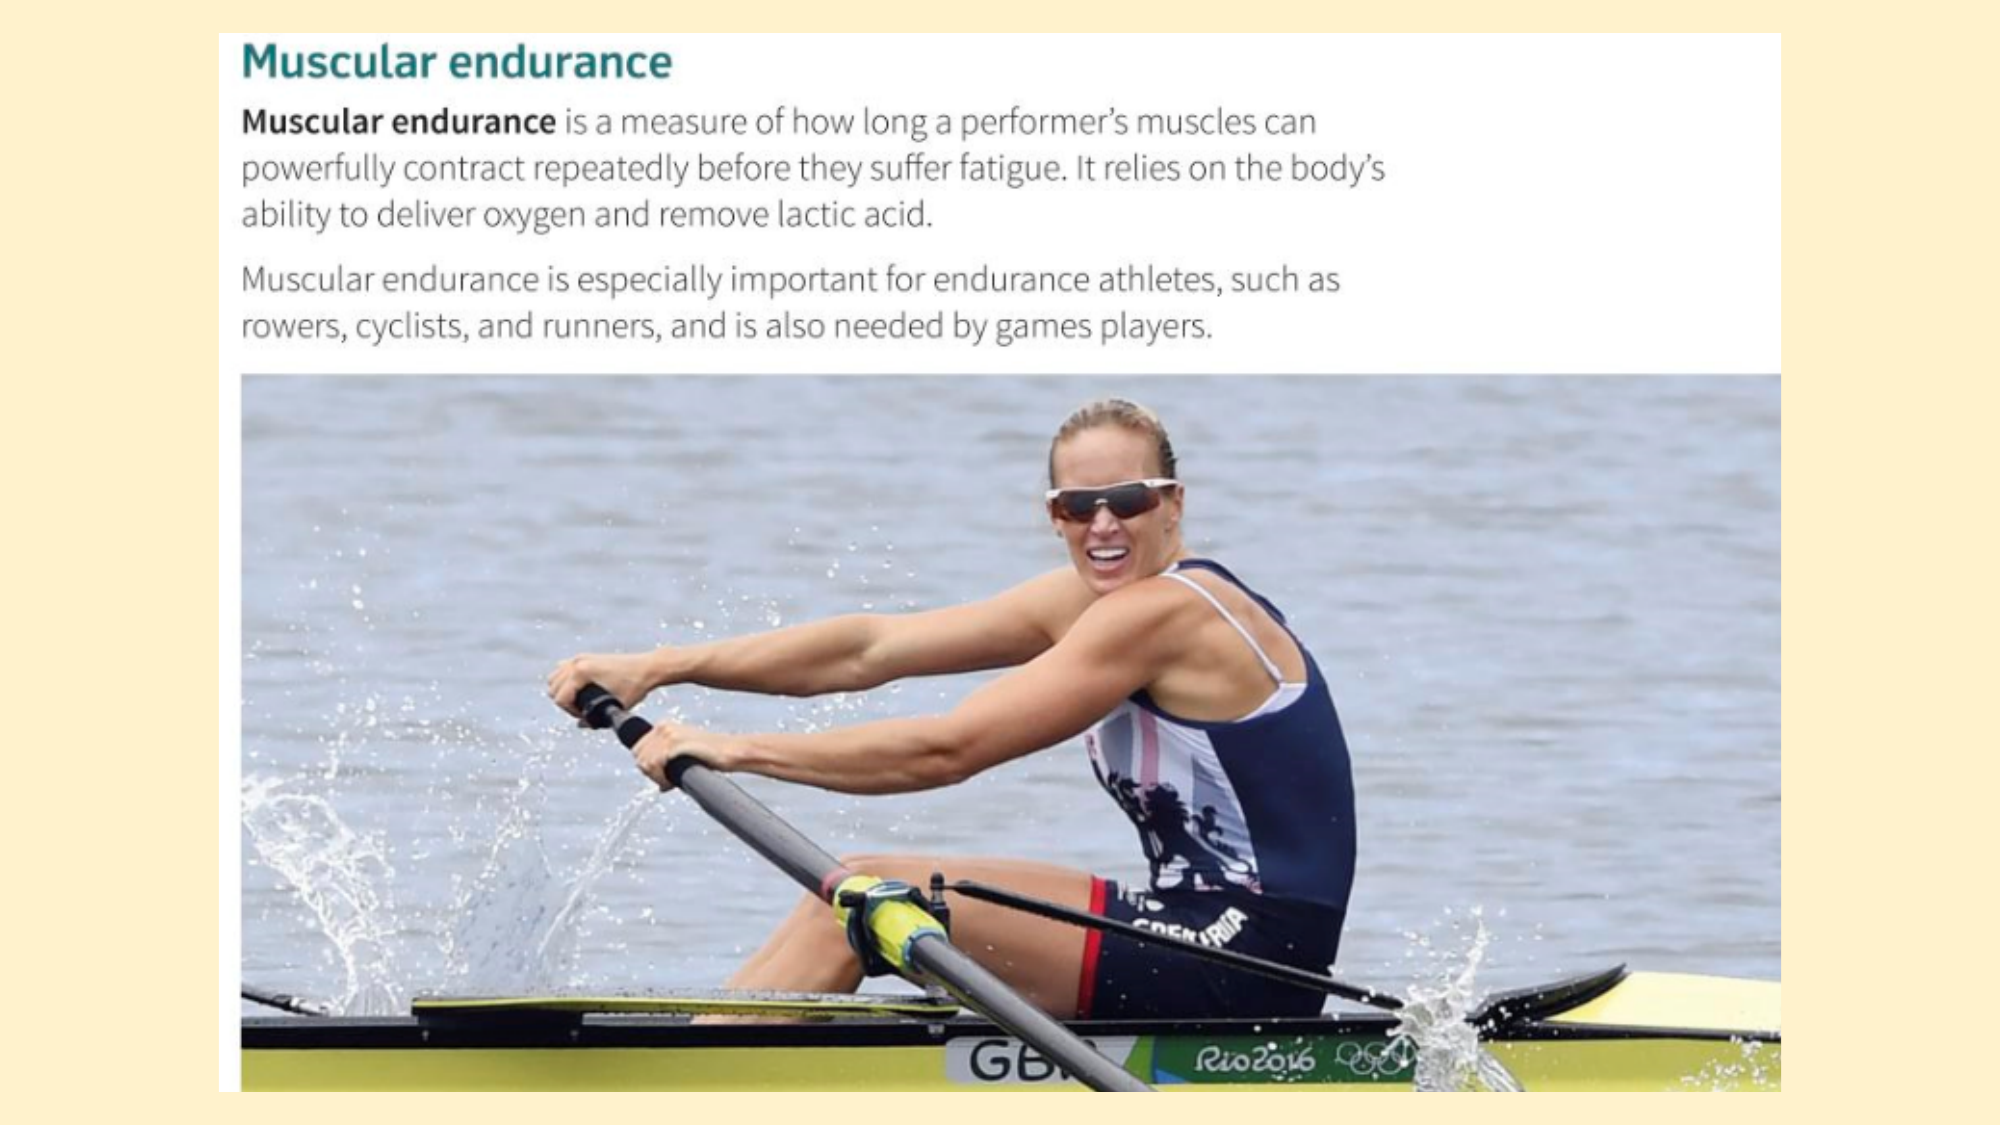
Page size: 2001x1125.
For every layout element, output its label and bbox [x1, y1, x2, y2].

picture [218, 33, 1782, 1092]
